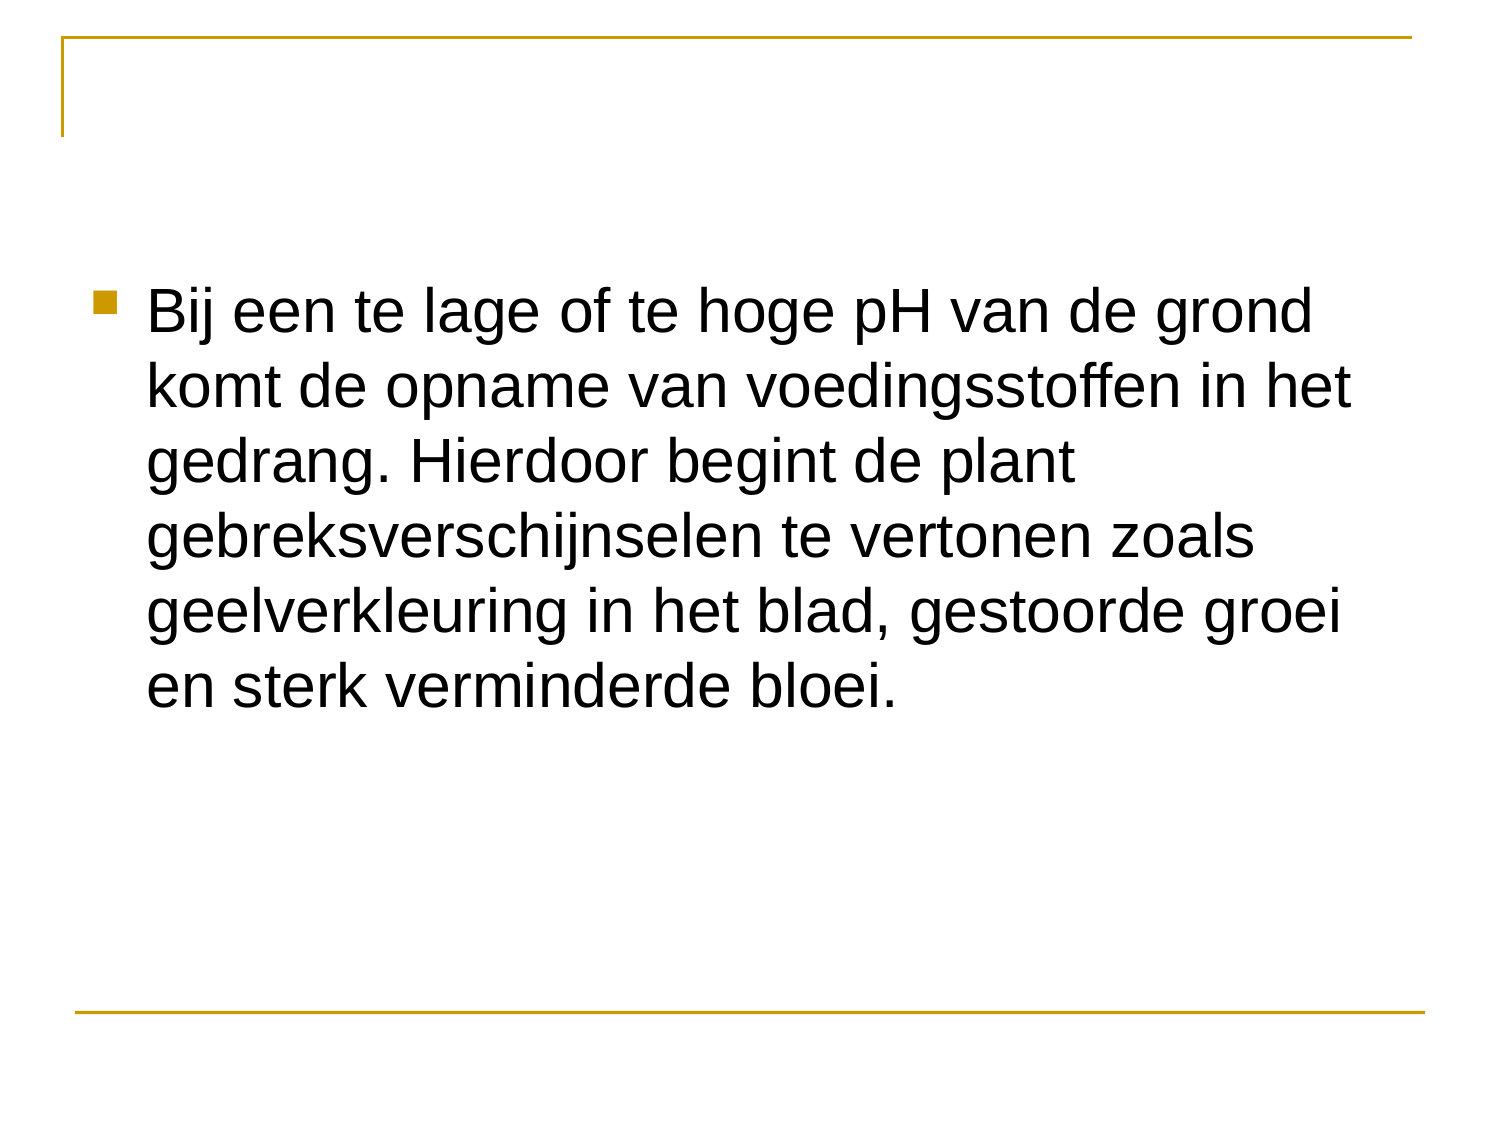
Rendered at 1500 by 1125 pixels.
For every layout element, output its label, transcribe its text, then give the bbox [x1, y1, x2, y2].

list Bij een te lage of te hoge pH van de grond komt de opname van voedingsstoffen in het gedrang. Hierdoor begint de plant gebreksverschijnselen te vertonen zoals geelverkleuring in het blad, gestoorde groei en sterk verminderde bloei. [75, 262, 1425, 1006]
